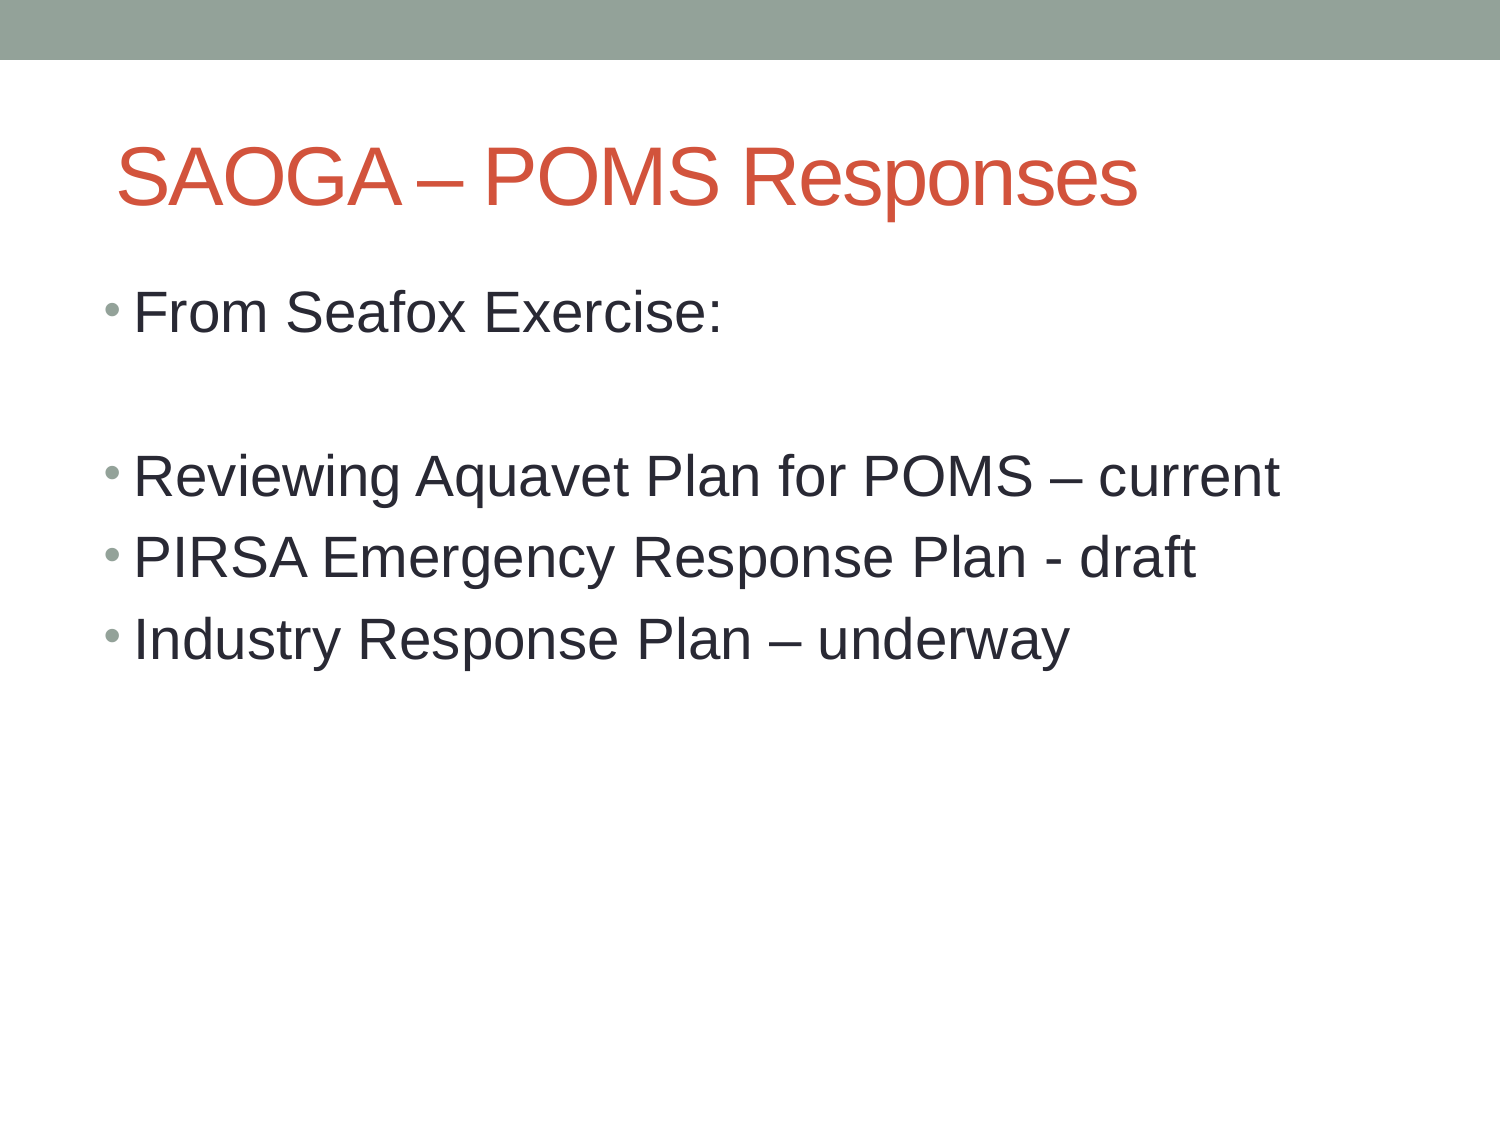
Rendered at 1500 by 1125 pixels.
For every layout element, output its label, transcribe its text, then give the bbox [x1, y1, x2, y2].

title SAOGA – POMS Responses [100, 78, 1451, 266]
list From Seafox Exercise: Reviewing Aquavet Plan for POMS – current PIRSA Emergency Response Plan - draft Industry Response Plan – underway [88, 267, 1439, 1010]
